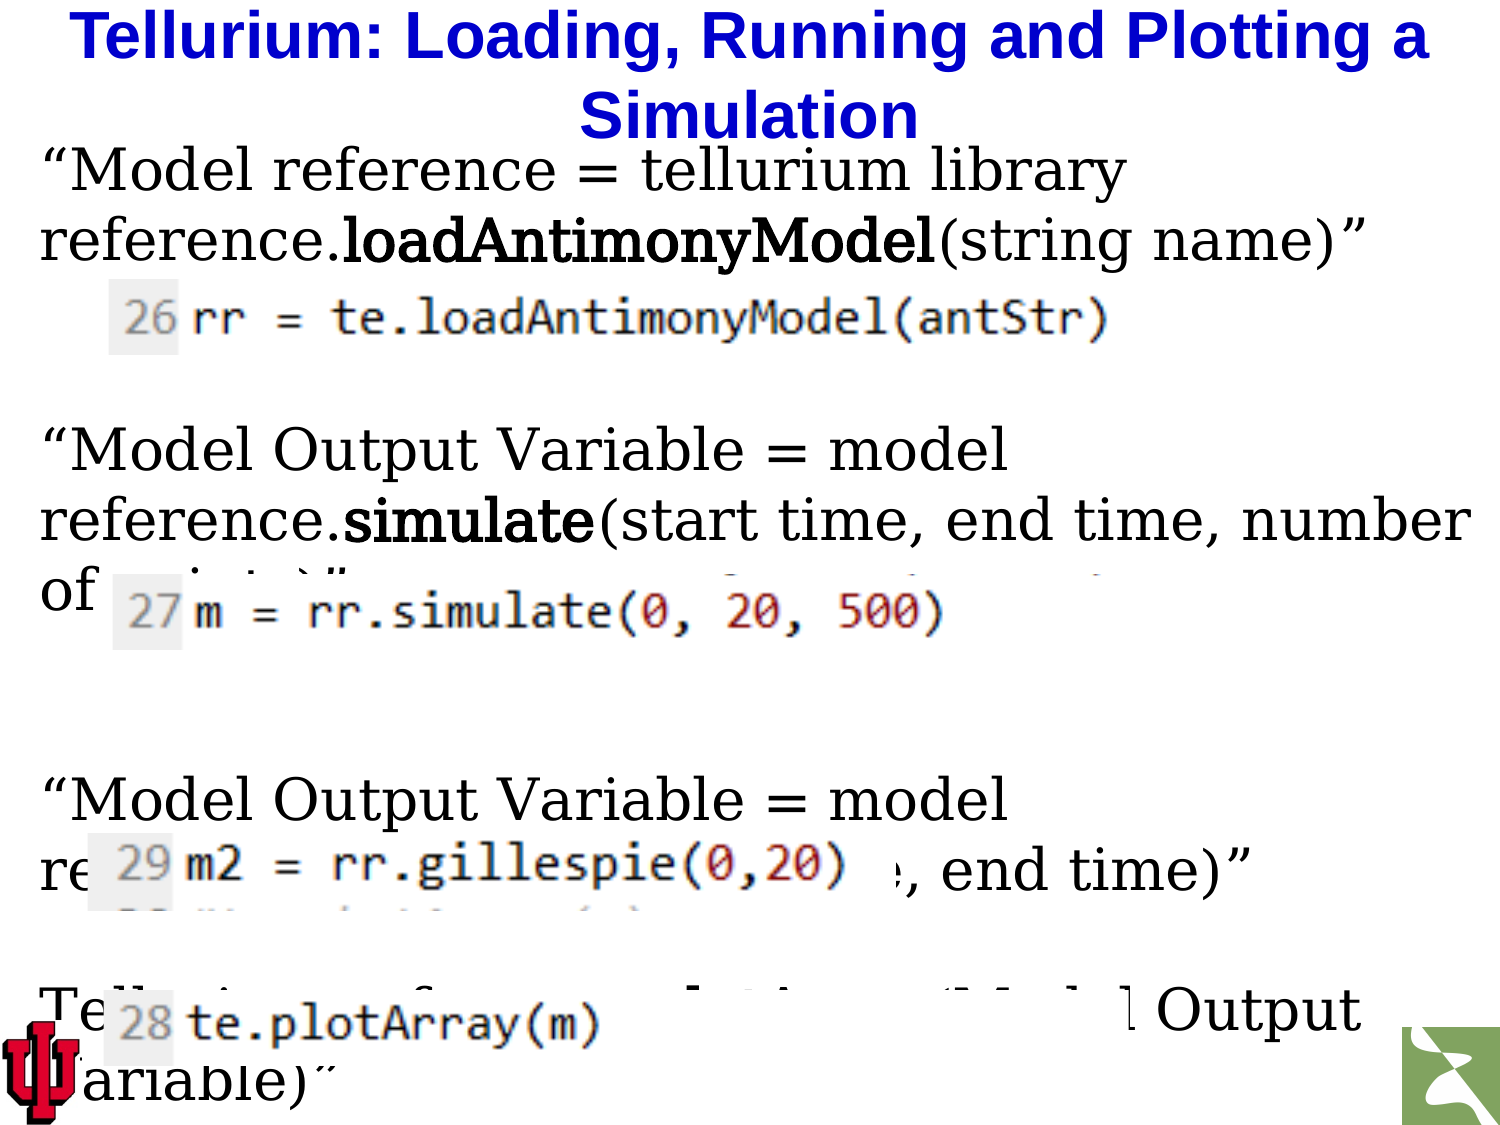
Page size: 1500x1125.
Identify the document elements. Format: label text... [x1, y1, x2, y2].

picture [112, 574, 1138, 650]
text_box [0, 112, 1500, 478]
picture [87, 833, 897, 911]
picture [1402, 1027, 1500, 1125]
picture [108, 278, 1134, 355]
picture [103, 989, 1129, 1066]
text_box “Model reference = tellurium library reference.loadAntimonyModel(string name)” “Model Output Variable = model reference.simulate(start time, end time, number of points)” “Model Output Variable = model reference.gillespie(start time, end time)” Tellurium reference.plotArray(Model Output Variable)” [24, 663, 1500, 1125]
title Tellurium: Loading, Running and Plotting a Simulation [0, 19, 1500, 112]
text_box “Model reference = tellurium library reference.loadAntimonyModel(string name)” “Model Output Variable = model reference.simulate(start time, end time, number of points)” “Model Output Variable = model reference.gillespie(start time, end time)” Tellurium reference.plotArray(Model Output Variable)” [24, 478, 1500, 556]
picture [0, 1020, 80, 1125]
text_box [0, 556, 1500, 663]
